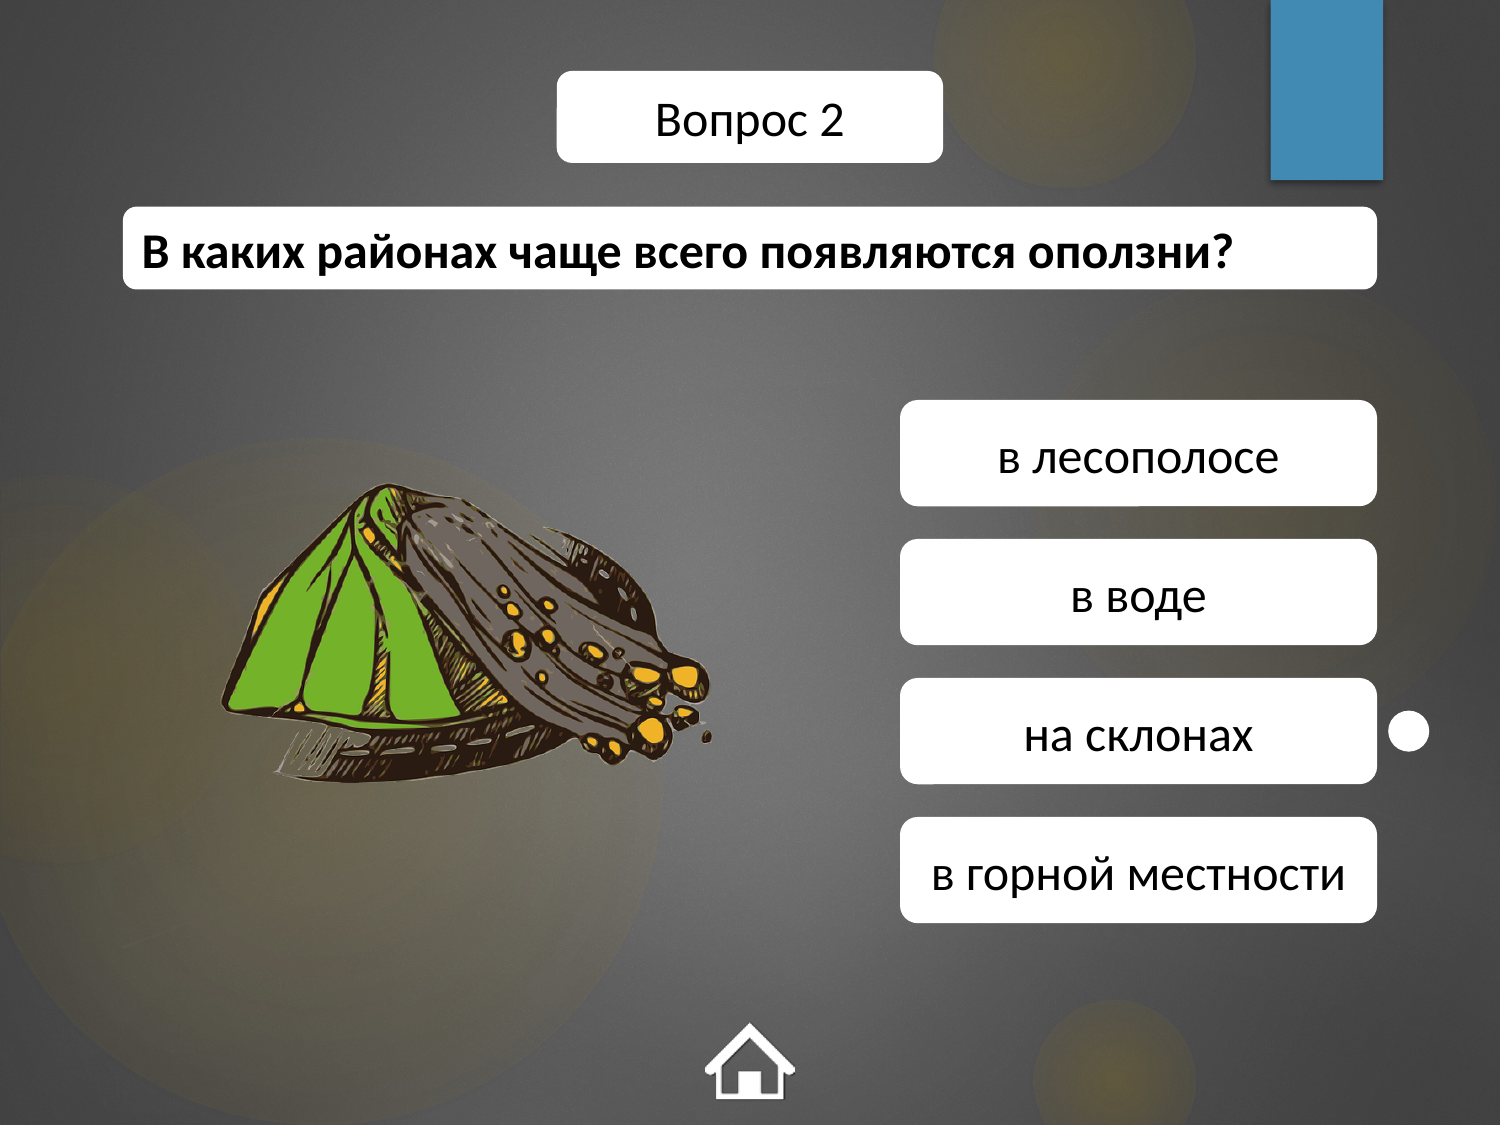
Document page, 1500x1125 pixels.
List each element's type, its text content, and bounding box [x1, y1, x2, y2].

text_box в лесополосе [898, 398, 1379, 508]
text_box [1386, 709, 1431, 754]
text_box в воде [898, 537, 1379, 647]
picture [705, 1016, 795, 1106]
text_box на склонах [898, 676, 1379, 786]
picture [193, 452, 732, 819]
text_box в горной местности [898, 815, 1379, 925]
text_box Вопрос 2 [555, 69, 945, 165]
text_box В каких районах чаще всего появляются оползни? [121, 205, 1379, 292]
